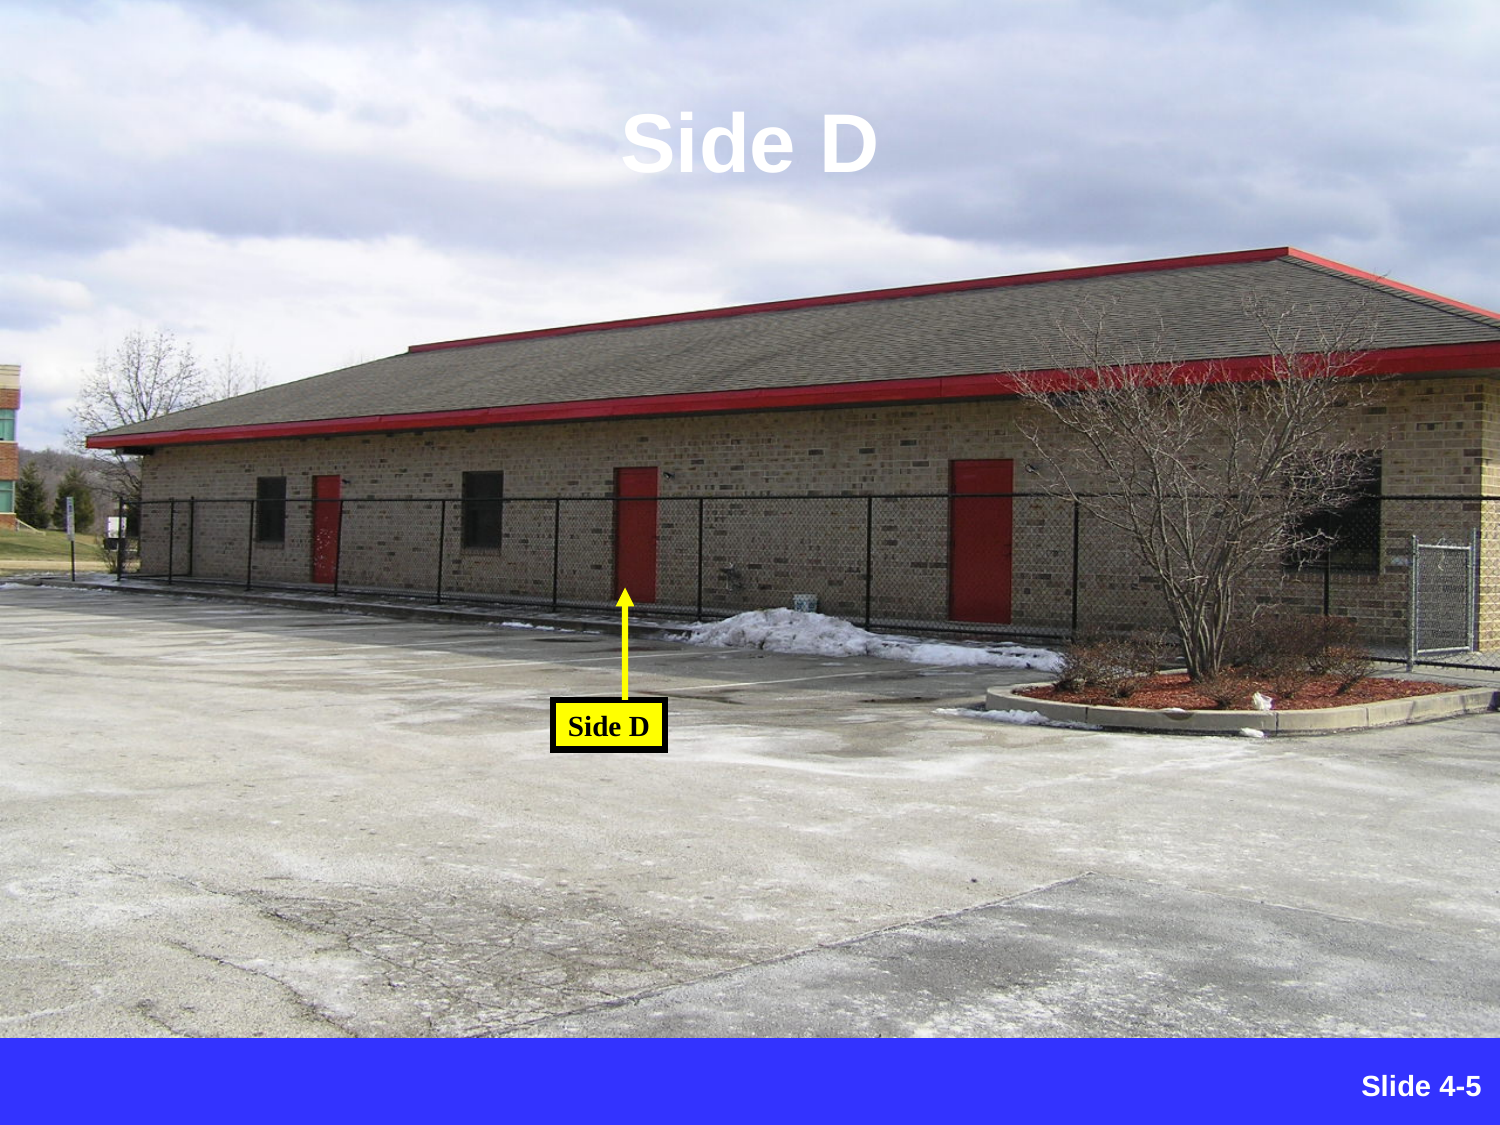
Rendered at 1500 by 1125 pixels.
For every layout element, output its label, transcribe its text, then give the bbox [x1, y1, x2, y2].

slide_number Slide 4-105 [1146, 1059, 1497, 1125]
picture [0, 0, 1500, 1038]
